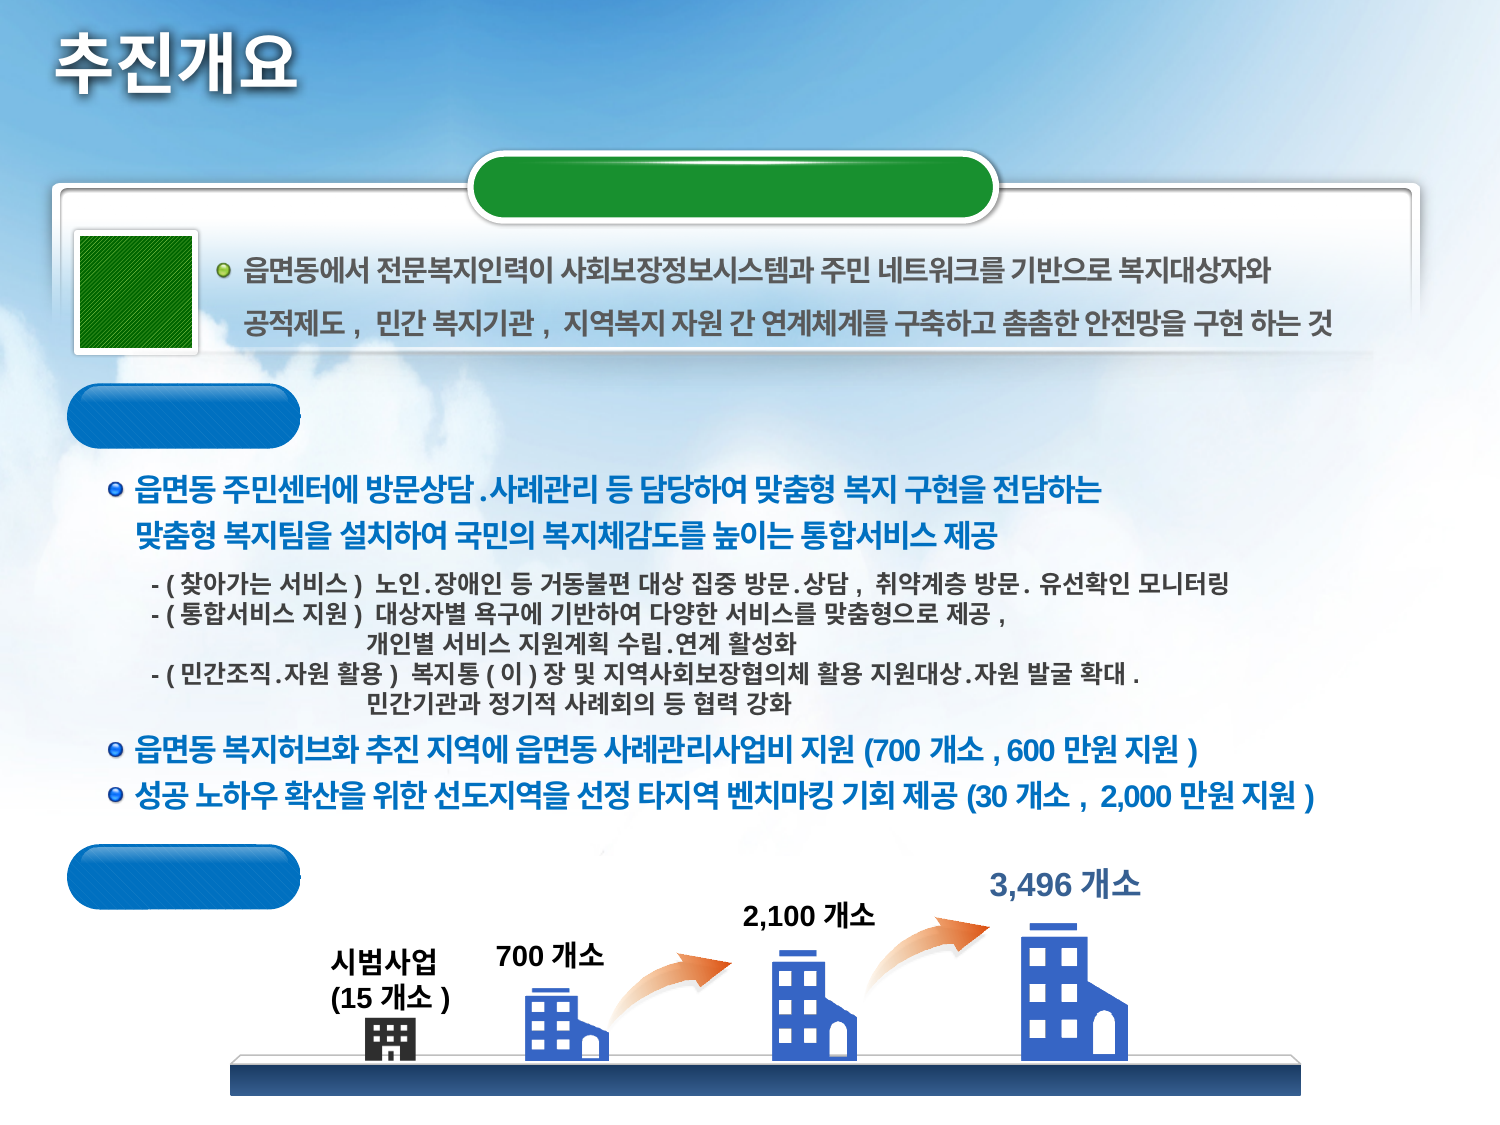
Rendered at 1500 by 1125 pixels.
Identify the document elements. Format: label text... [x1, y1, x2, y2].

text_box [615, 950, 734, 1023]
text_box 읍면동 주민센터에 방문상담․사례관리 등 담당하여 맞춤형 복지 구현을 전담하는 맞춤형 복지팀을 설치하여 국민의 복지체감도를 높이는 통합서비스 제공 [90, 462, 1465, 561]
text_box 3,496개소 [974, 855, 1157, 911]
picture [359, 1017, 420, 1061]
text_box 개념 [75, 338, 197, 354]
picture [0, 0, 1500, 856]
text_box 700개소 [480, 929, 621, 980]
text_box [32, 153, 1439, 331]
picture [1021, 922, 1128, 1061]
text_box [230, 1054, 1301, 1096]
text_box 시범사업 (15개소) [315, 937, 466, 1023]
picture [525, 987, 610, 1061]
text_box 읍면동에서 전문복지인력이 사회보장정보시스템과 주민 네트워크를 기반으로 복지대상자와 공적제도, 민간 복지기관, 지역복지 자원 간 연계체계를 구축하고 촘촘한 안전망을 구현 하는 것 [198, 227, 1500, 348]
text_box 추진개요 [39, 14, 1159, 111]
text_box - (찾아가는 서비스) 노인․장애인 등 거동불편 대상 집중 방문․상담, 취약계층 방문․ 유선확인 모니터링 - (통합서비스 지원) 대상자별 욕구에 기반하여 다양한 서비스를 맞춤형으로 제공, 개인별 서비스 지원계획 수립․연계 활성화 - (민간조직․자원 활용) 복지통(이)장 및 지역사회보장협의체 활용 지원대상․자원 발굴 확대. 민간기관과 정기적 사례회의 등 협력 강화 [129, 561, 1394, 723]
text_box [66, 843, 302, 910]
text_box 2,100개소 [728, 889, 893, 940]
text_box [66, 383, 302, 449]
picture [772, 950, 858, 1061]
text_box 읍면동 복지허브화 추진 지역에 읍면동 사례관리사업비 지원(700개소, 600만원 지원) 성공 노하우 확산을 위한 선도지역을 선정 타지역 벤치마킹 기회 제공(30개소, 2,000만원 지원) [90, 723, 1430, 821]
text_box [863, 914, 992, 999]
